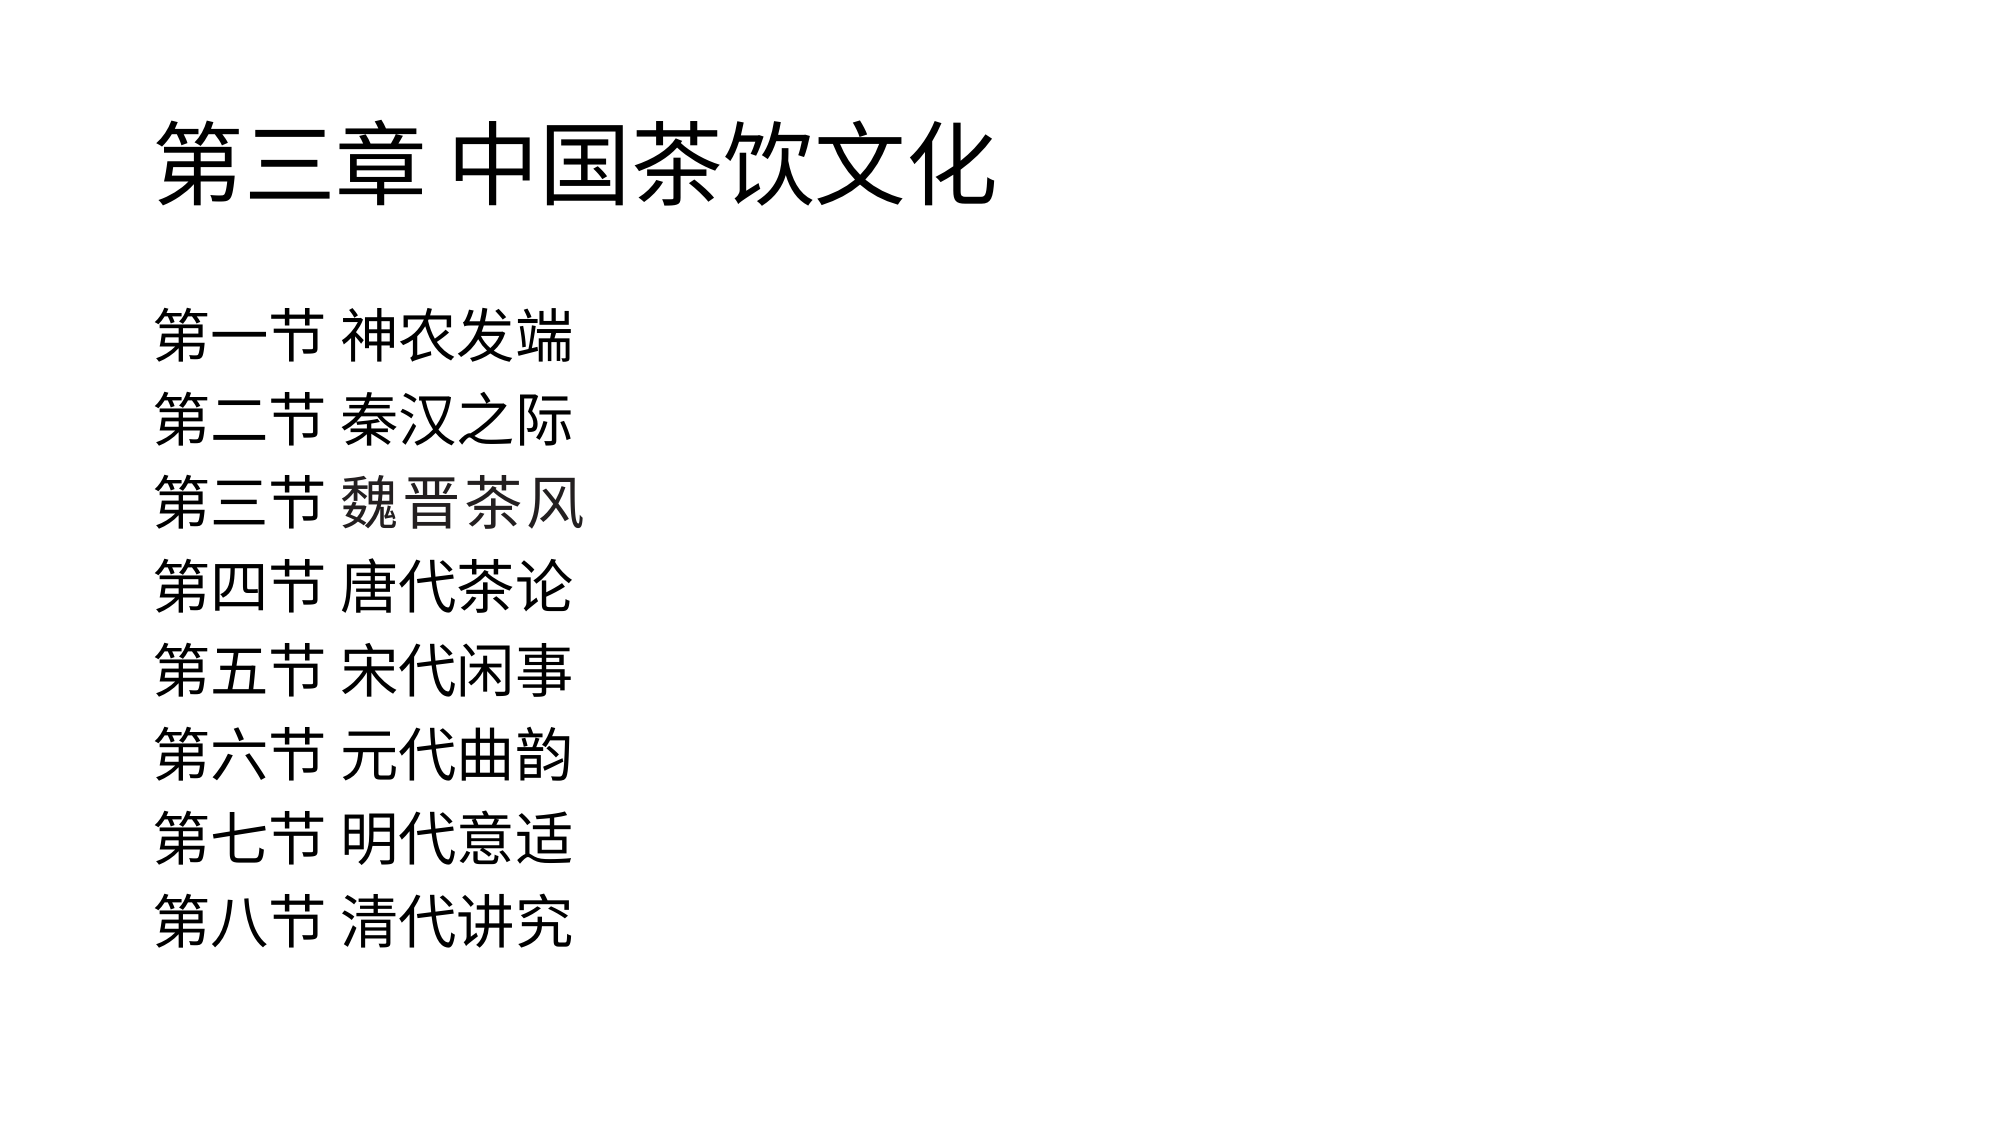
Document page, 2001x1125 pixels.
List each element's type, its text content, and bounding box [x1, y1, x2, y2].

list 第一节 神农发端 第二节 秦汉之际 第三节 魏晋茶风 第四节 唐代茶论 第五节 宋代闲事 第六节 元代曲韵 第七节 明代意适 第八节 清代讲究 [137, 299, 1863, 1014]
title 第三章 中国茶饮文化 [137, 59, 1863, 278]
